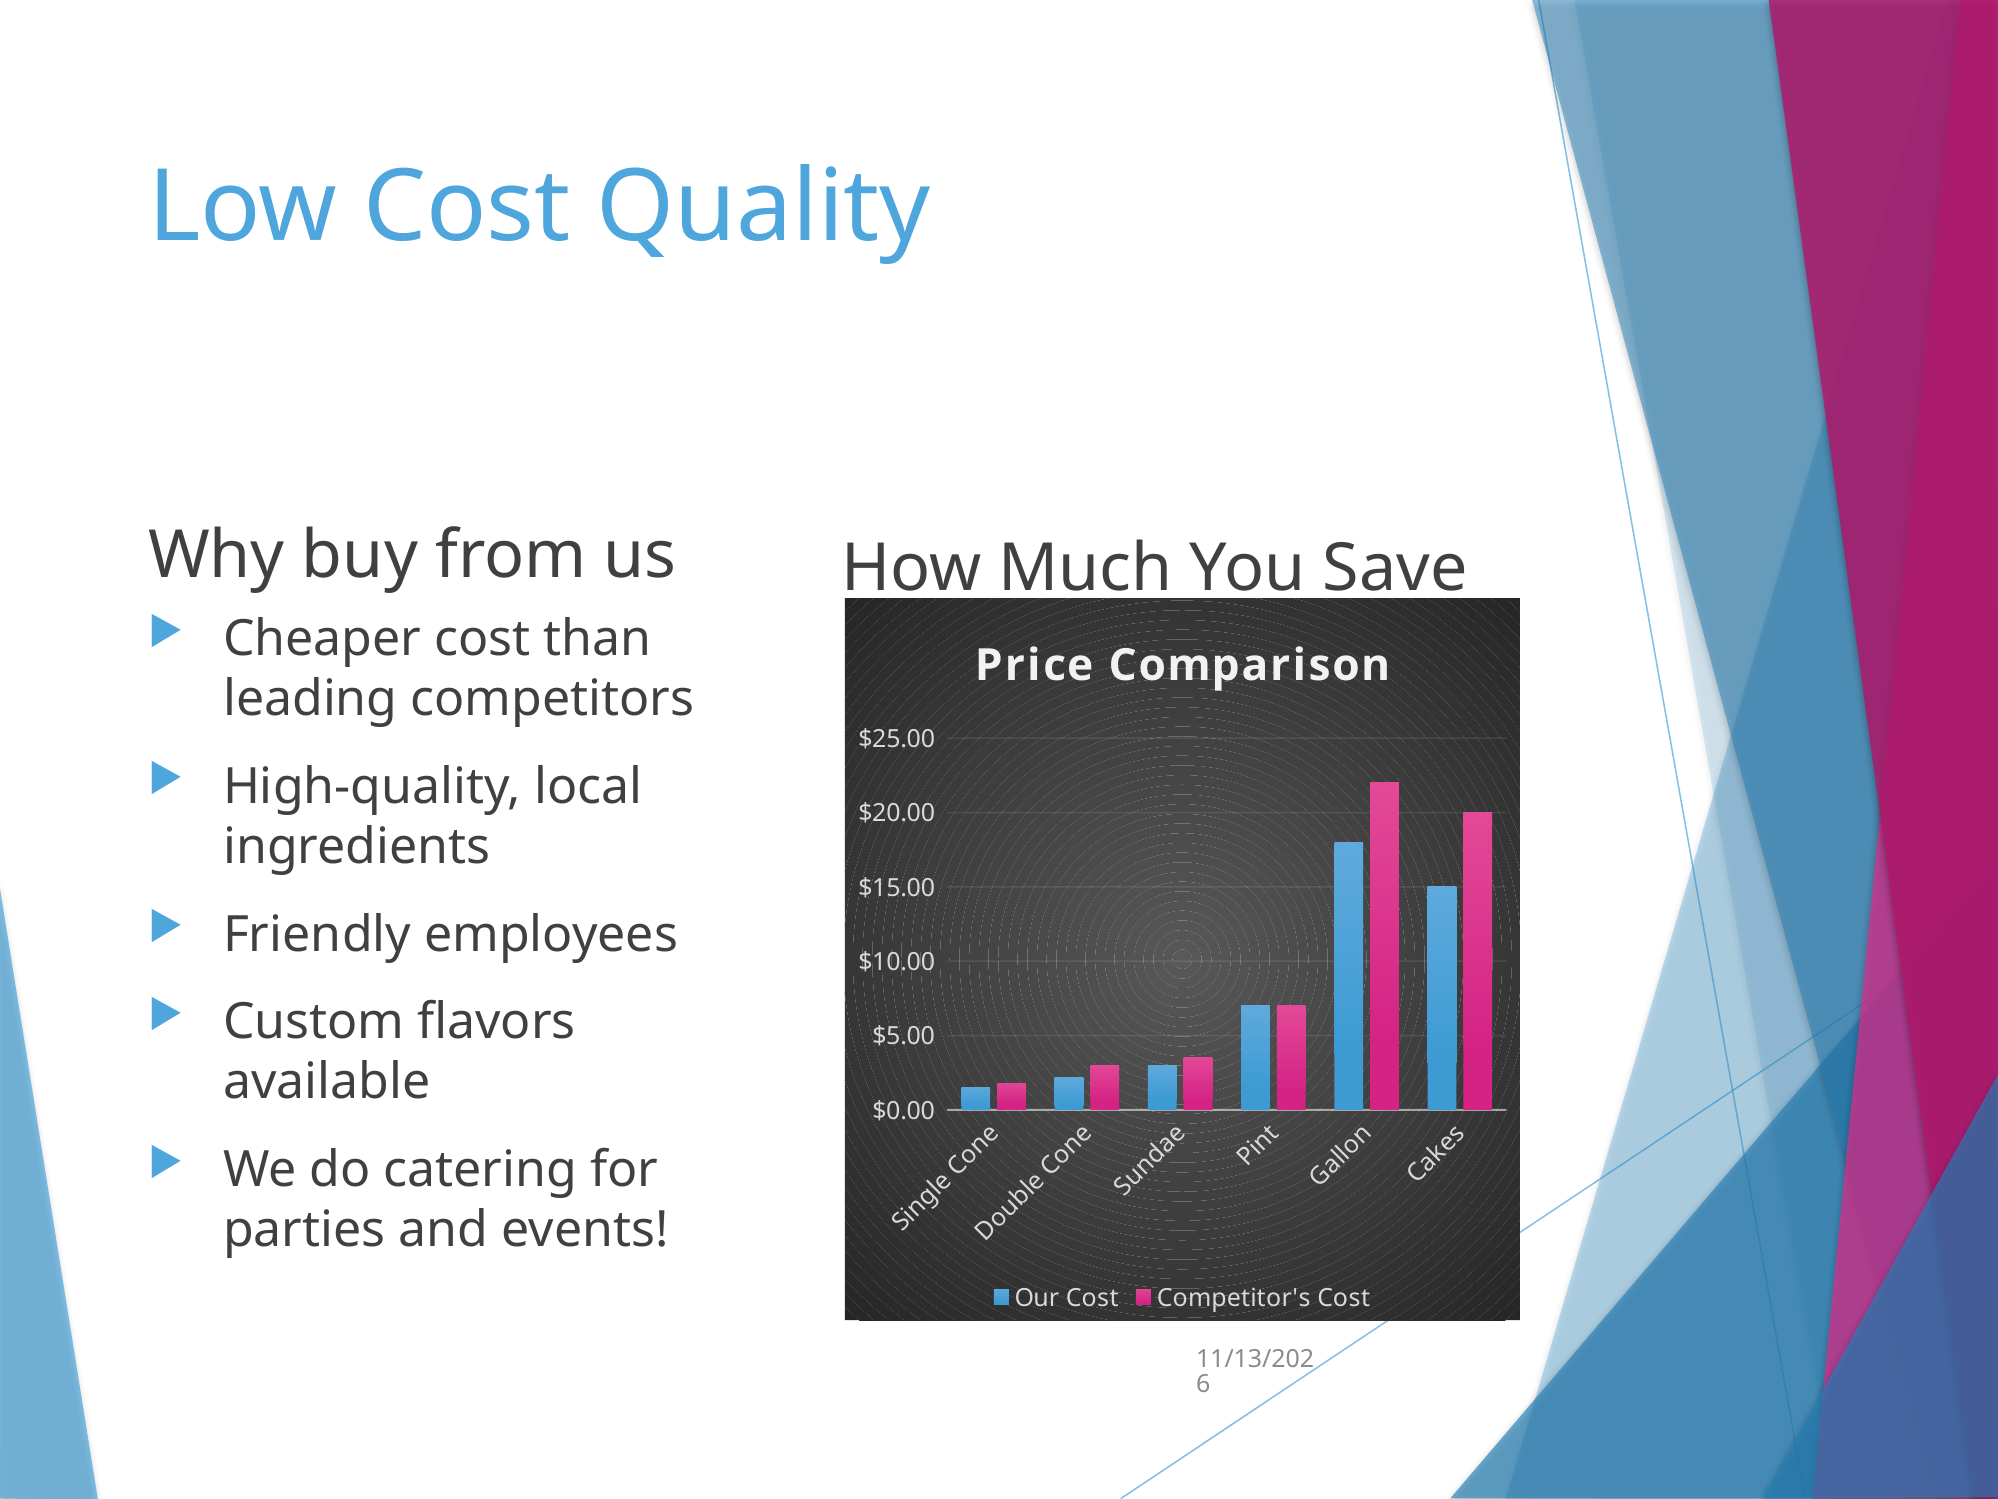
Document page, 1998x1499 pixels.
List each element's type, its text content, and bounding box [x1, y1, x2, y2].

title Low Cost Quality [133, 133, 1521, 422]
list Cheaper cost than leading competitors High-quality, local ingredients Friendly employees Custom flavors available We do catering for parties and events! [133, 598, 809, 1320]
list Why buy from us [133, 472, 809, 598]
list How Much You Save [825, 485, 1496, 612]
chart [844, 597, 1521, 1321]
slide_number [1181, 1330, 1331, 1400]
